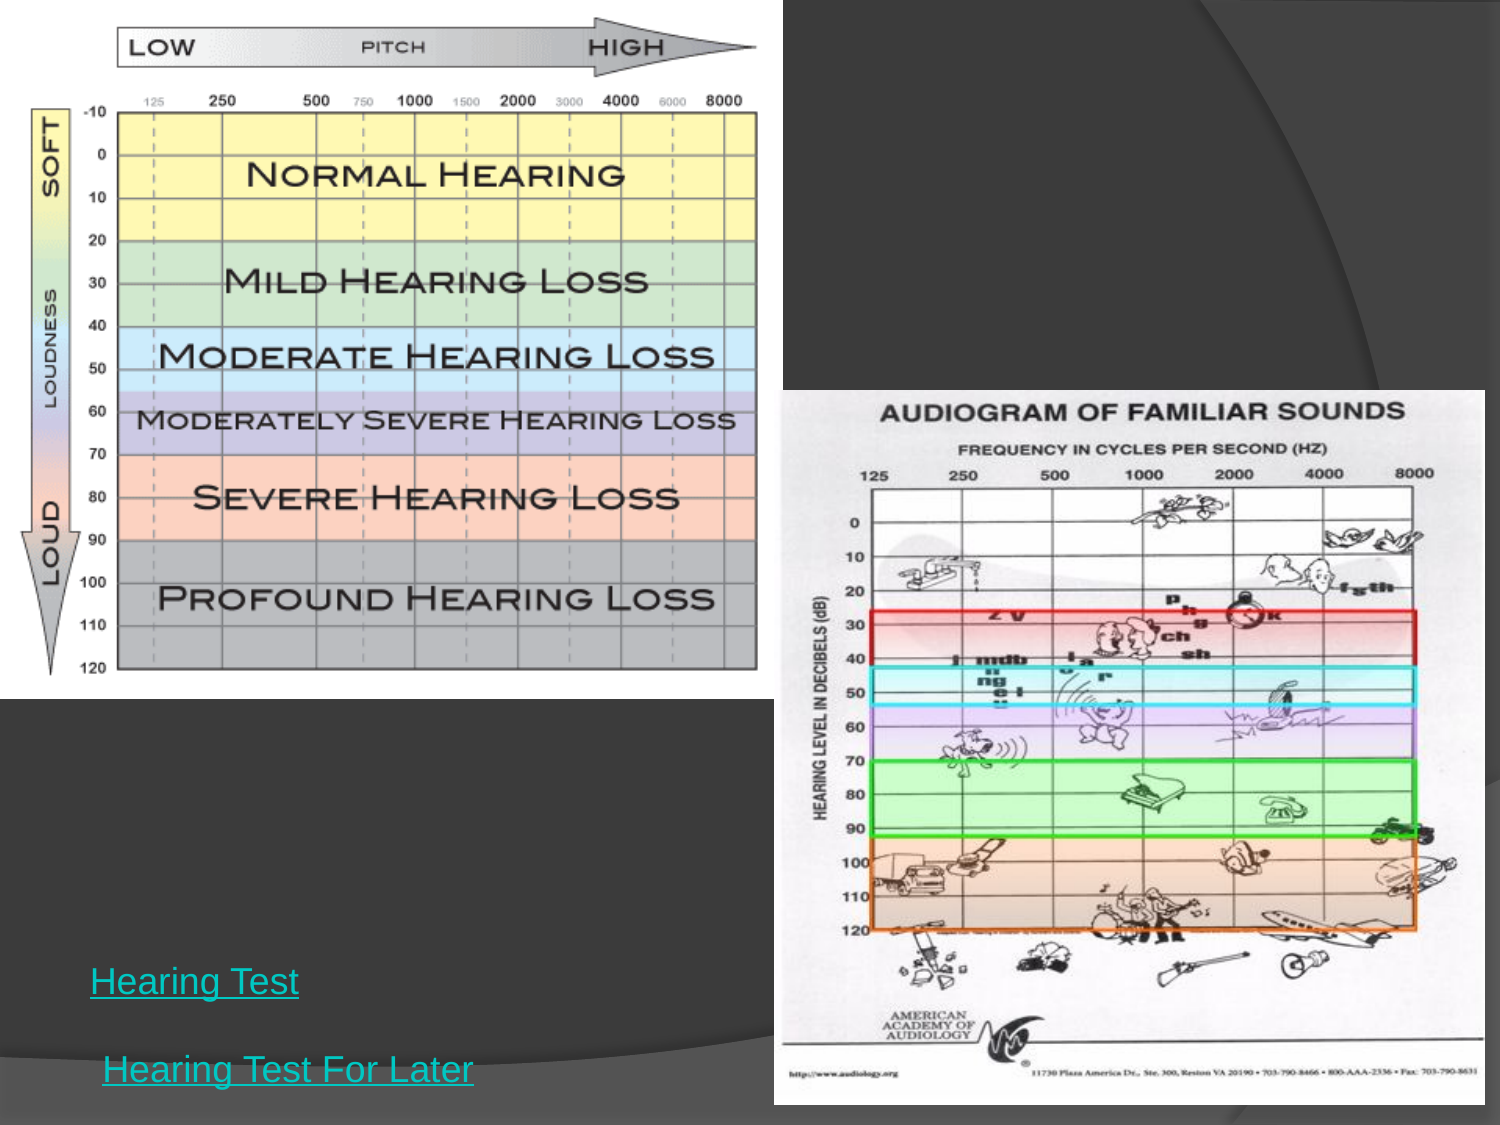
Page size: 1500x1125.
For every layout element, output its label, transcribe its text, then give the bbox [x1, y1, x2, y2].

text_box Hearing Test For Later [87, 1037, 575, 1098]
text_box Hearing Test [75, 949, 575, 1010]
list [0, 0, 783, 699]
picture [774, 390, 1485, 1105]
